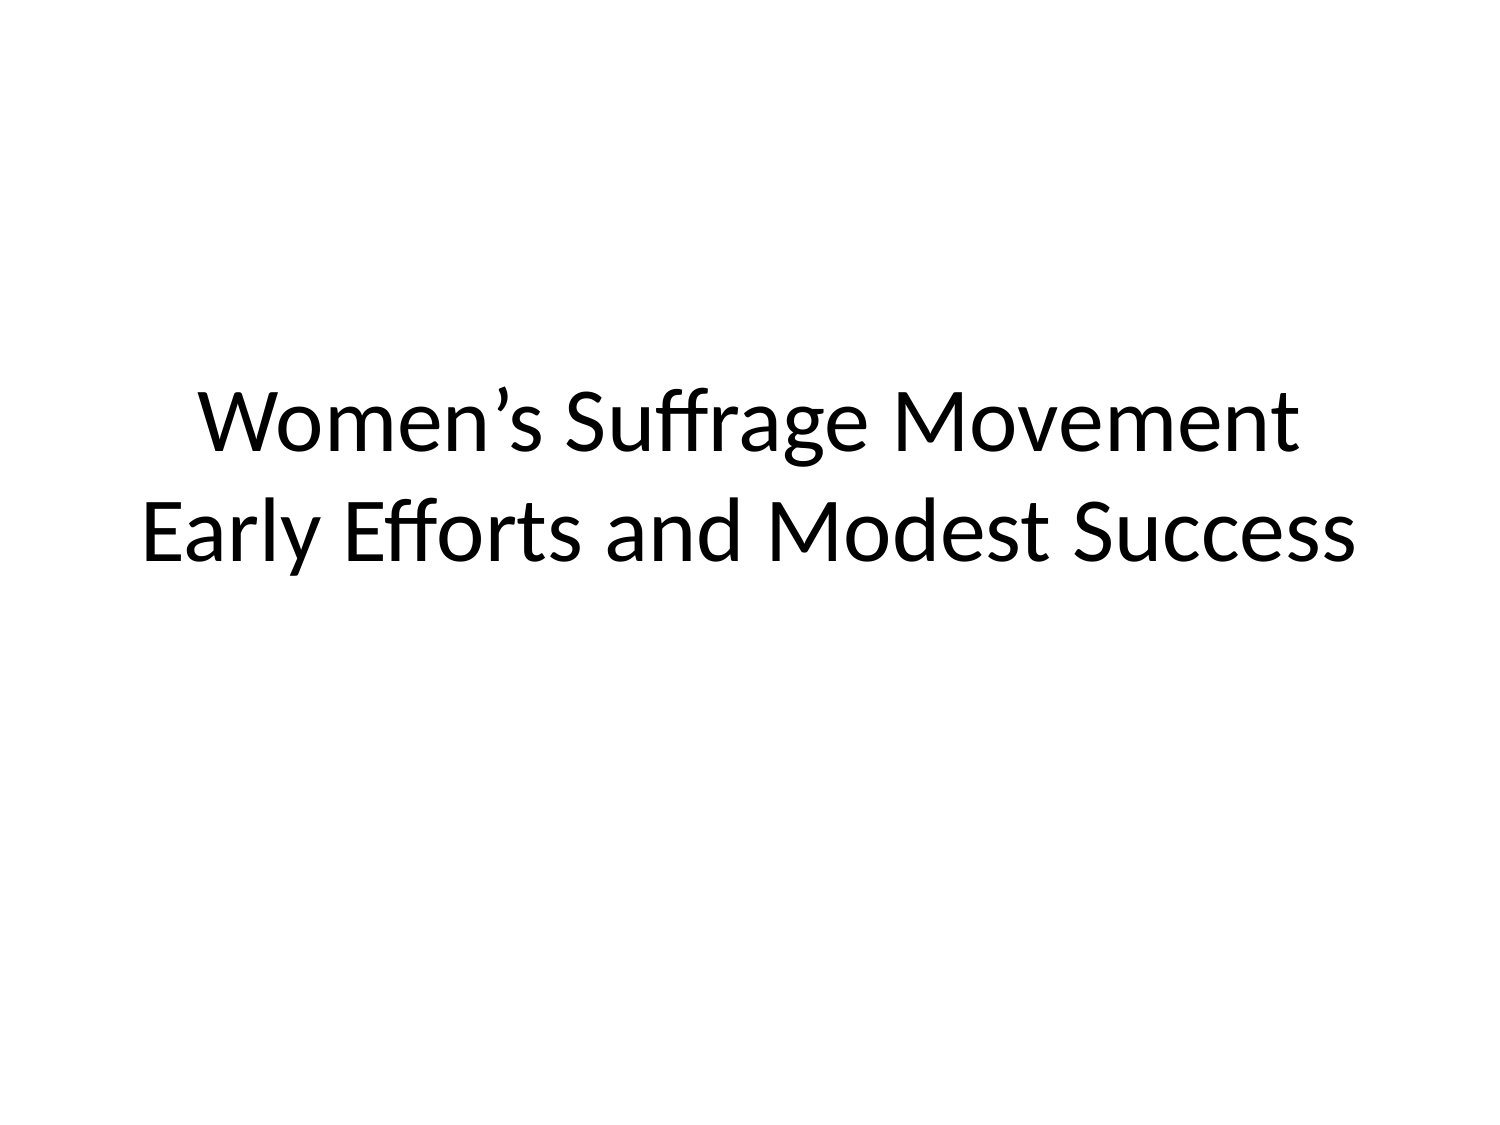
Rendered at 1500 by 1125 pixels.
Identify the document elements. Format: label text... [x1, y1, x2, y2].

title Women’s Suffrage Movement Early Efforts and Modest Success [112, 349, 1388, 591]
